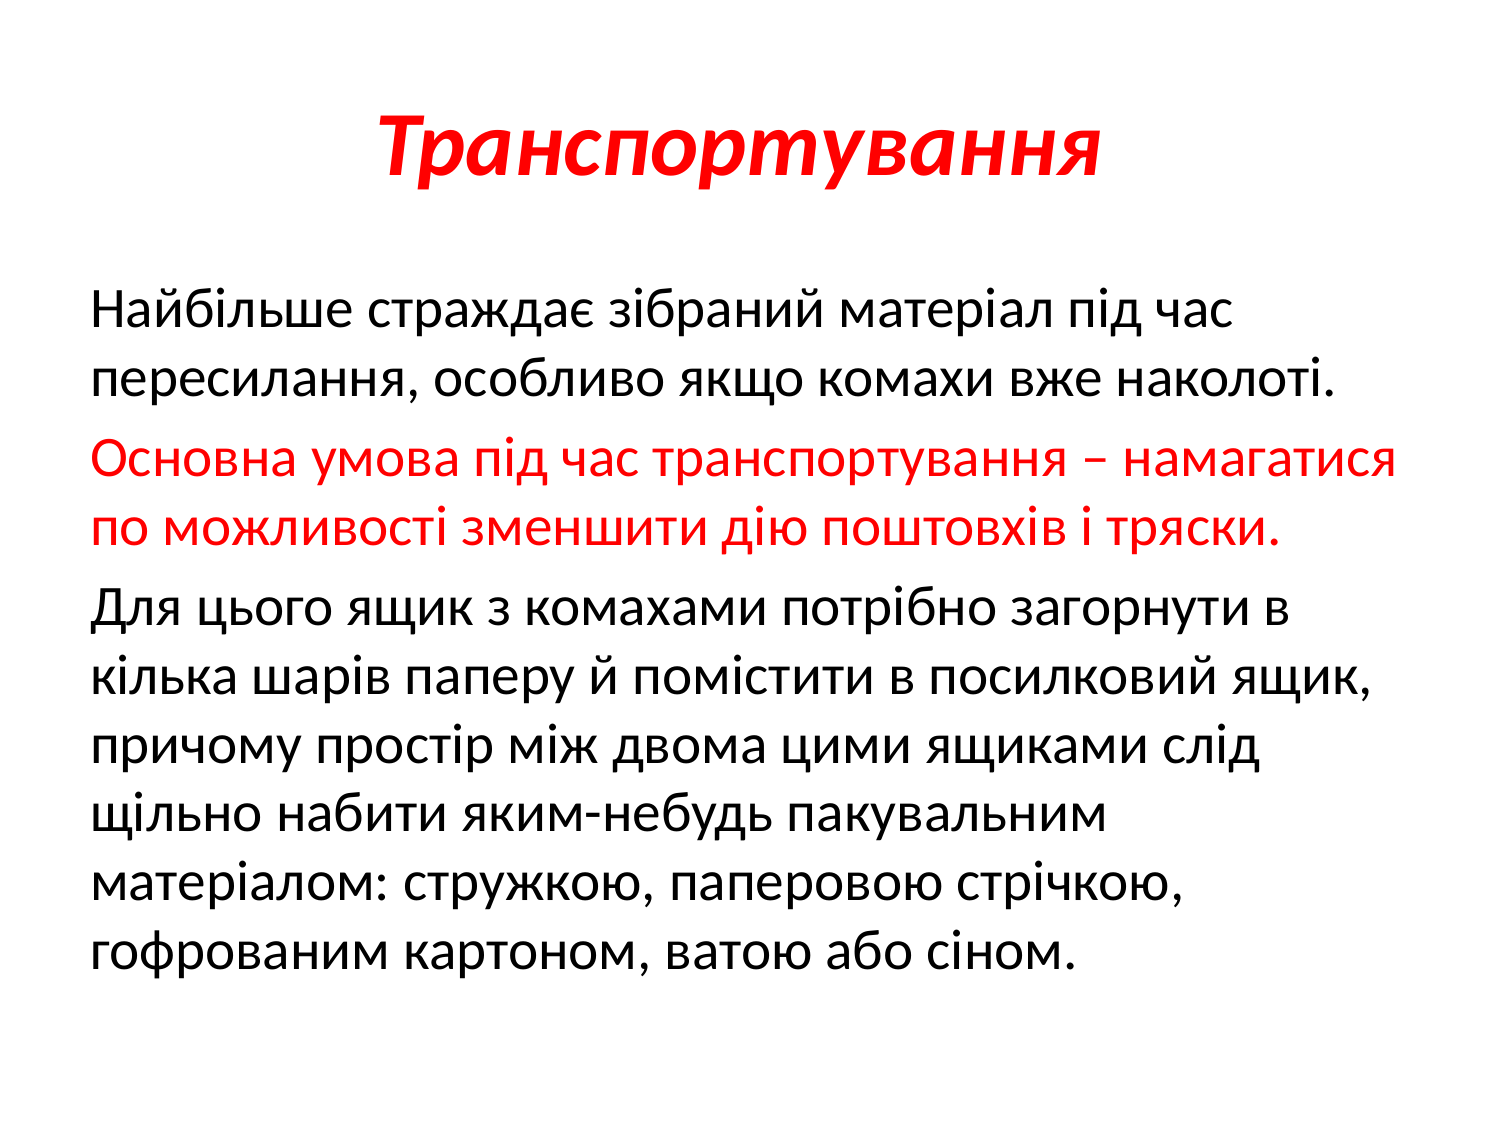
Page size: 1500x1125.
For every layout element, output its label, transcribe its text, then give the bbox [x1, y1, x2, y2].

title Транспортування [75, 45, 1425, 233]
list Найбільше страждає зібраний матеріал під час пересилання, особливо якщо комахи вже наколоті. Основна умова під час транспортування – намагатися по можливості зменшити дію поштовхів і тряски. Для цього ящик з комахами потрібно загорнути в кілька шарів паперу й помістити в посилковий ящик, причому простір між двома цими ящиками слід щільно набити яким-небудь пакувальним матеріалом: стружкою, паперовою стрічкою, гофрованим картоном, ватою або сіном. [75, 262, 1425, 1005]
